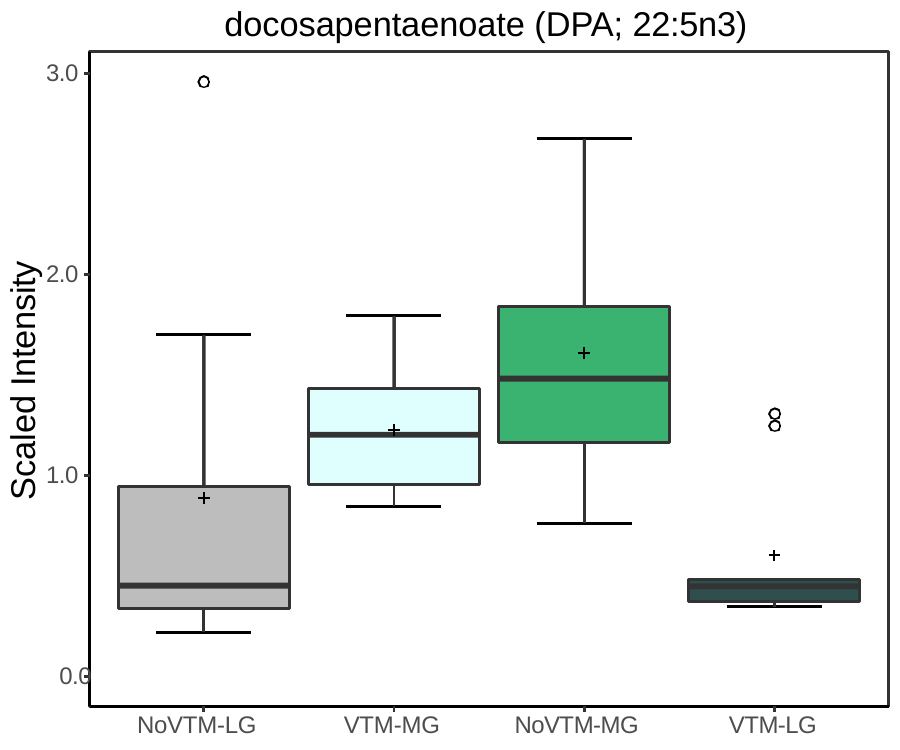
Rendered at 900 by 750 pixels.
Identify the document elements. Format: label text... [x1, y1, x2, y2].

text_box docosapentaenoate (DPA; 22:5n3) [222, 0, 756, 44]
text_box 1.0 [45, 457, 78, 489]
text_box VTM-MG [341, 721, 463, 738]
slide_number NoVTM-LG [134, 721, 275, 750]
text_box NoVTM-MG [512, 721, 653, 738]
text_box VTM-LG [726, 721, 822, 738]
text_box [83, 50, 891, 713]
footer 0.0 [57, 661, 95, 750]
text_box Scaled Intensity [1, 256, 45, 503]
text_box 2.0 [45, 256, 78, 288]
text_box 3.0 [44, 55, 78, 87]
